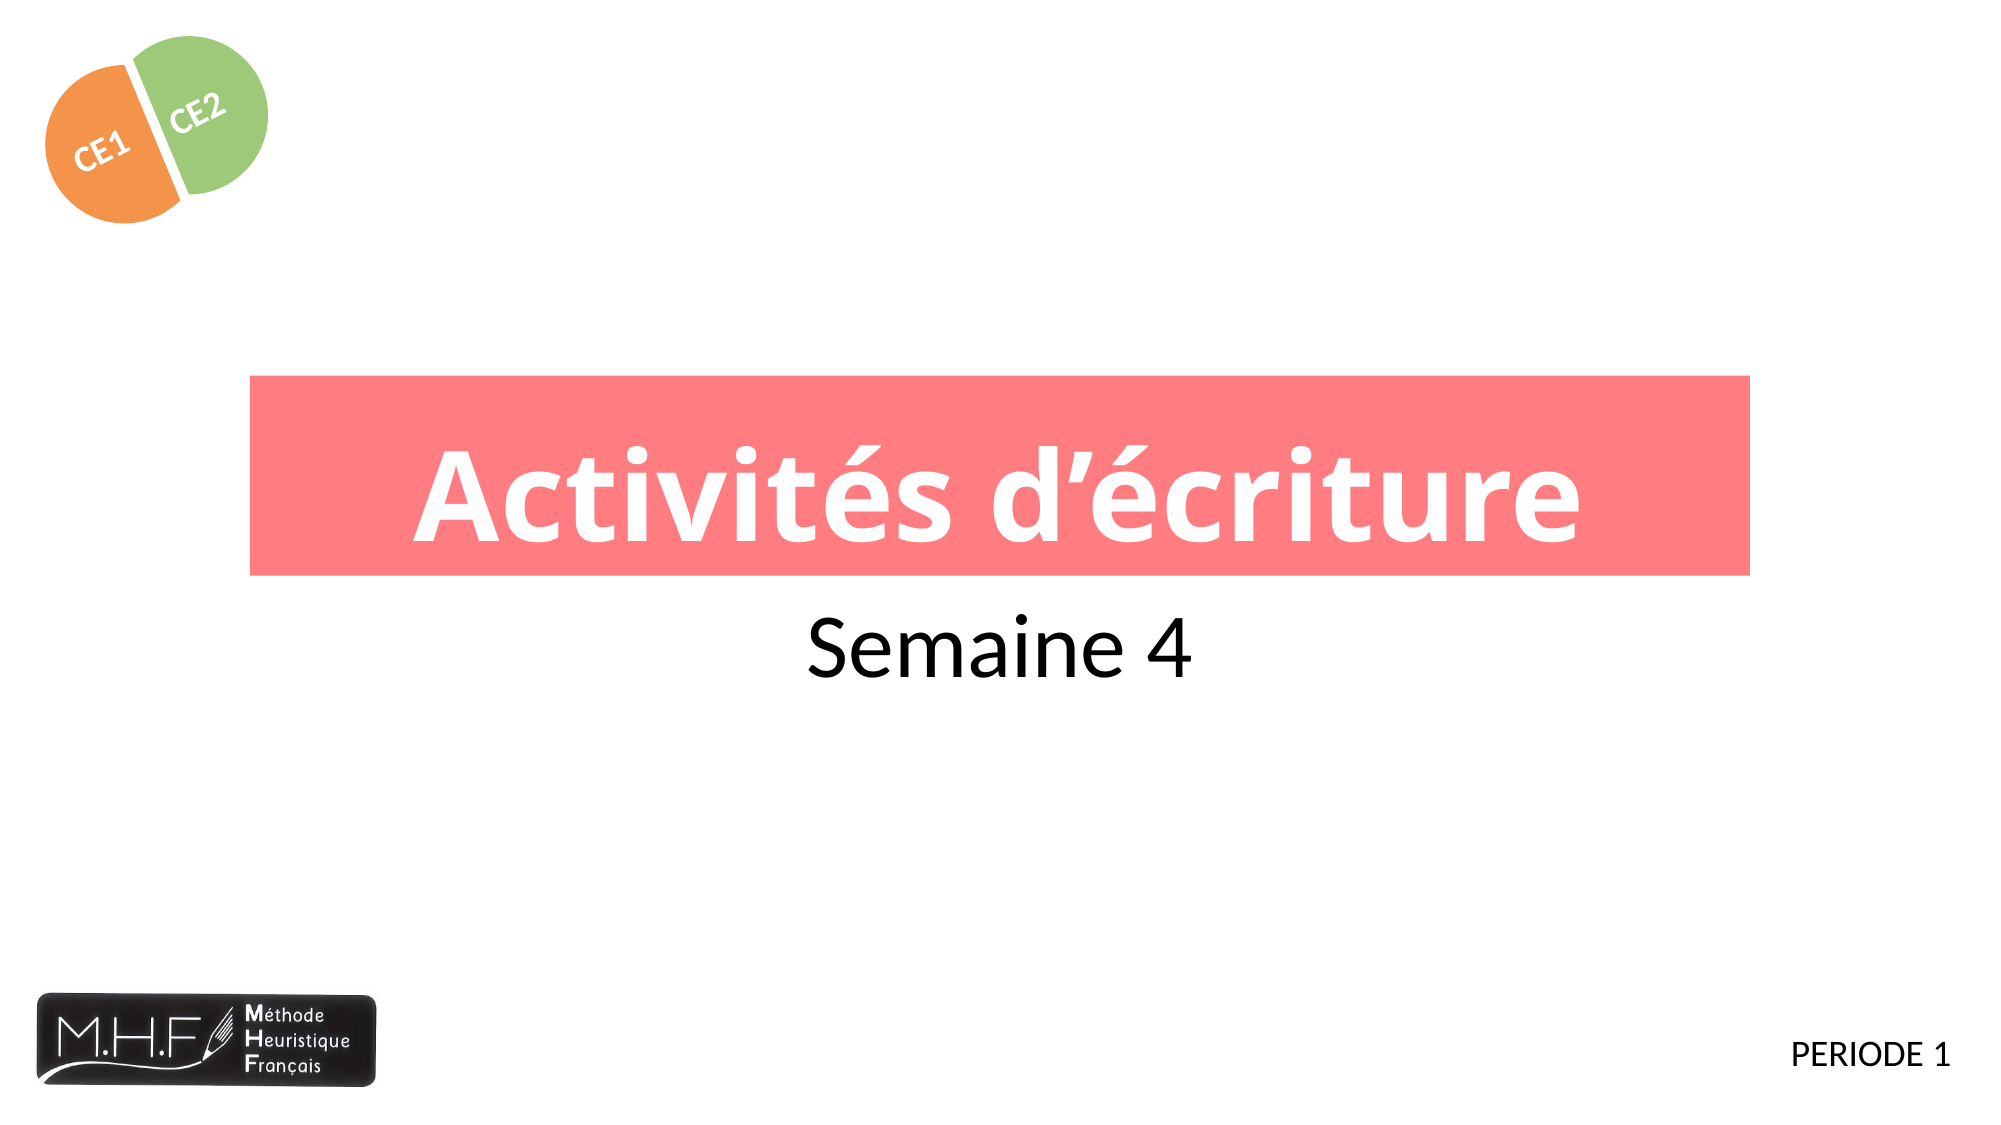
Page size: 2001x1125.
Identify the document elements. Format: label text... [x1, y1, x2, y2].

picture [33, 990, 379, 1089]
title Activités d’écriture [249, 375, 1750, 576]
subtitle Semaine 4 [249, 590, 1750, 863]
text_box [45, 35, 269, 224]
text_box PERIODE 1 [1362, 1021, 1967, 1082]
